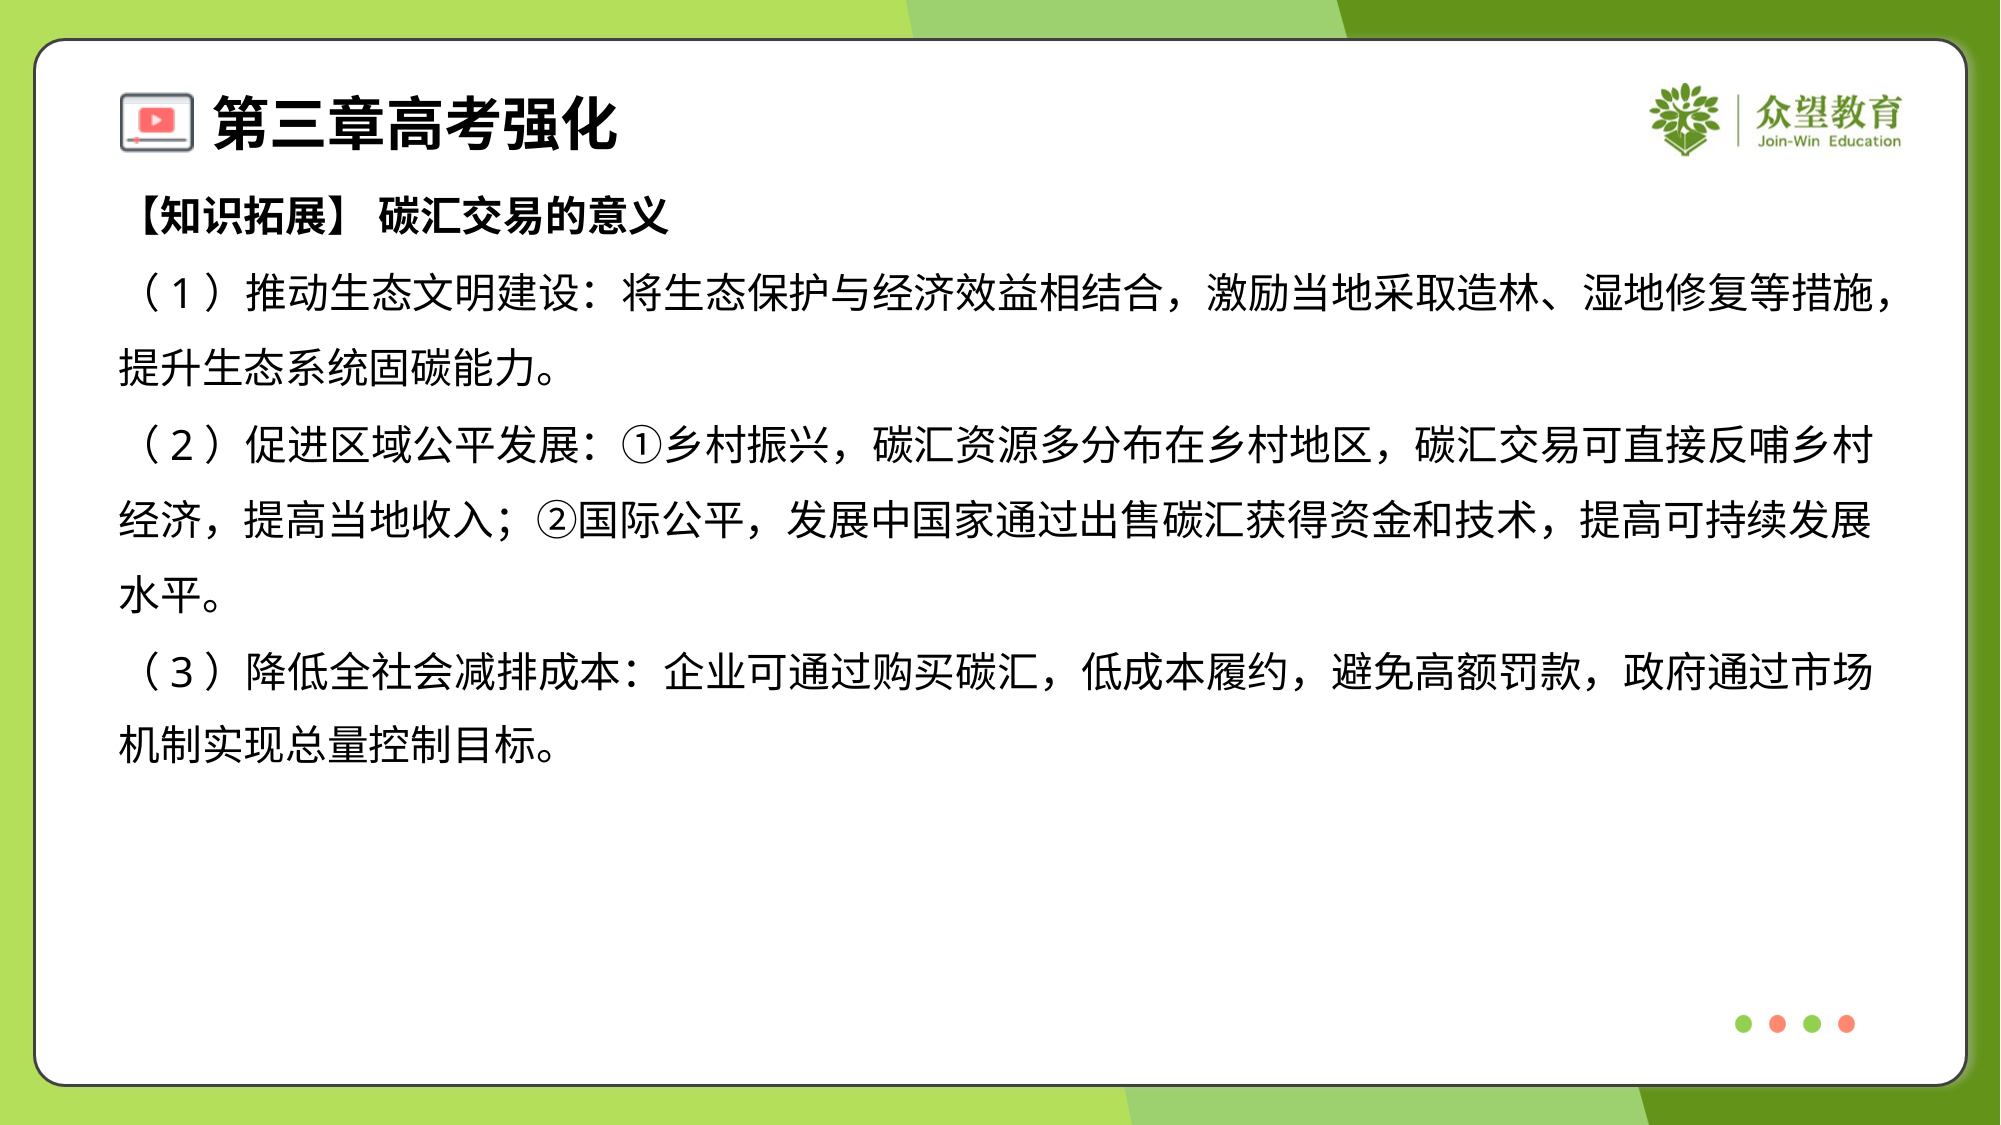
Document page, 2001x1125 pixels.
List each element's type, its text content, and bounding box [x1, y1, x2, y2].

picture [0, 0, 2000, 1125]
text_box 【知识拓展】 碳汇交易的意义 （1）推动生态文明建设：将生态保护与经济效益相结合，激励当地采取造林、湿地修复等措施， 提升生态系统固碳能力。 （2）促进区域公平发展：①乡村振兴，碳汇资源多分布在乡村地区，碳汇交易可直接反哺乡村 经济，提高当地收入；②国际公平，发展中国家通过出售碳汇获得资金和技术，提高可持续发展 水平。 （3）降低全社会减排成本：企业可通过购买碳汇，低成本履约，避免高额罚款，政府通过市场 机制实现总量控制目标。 [118, 164, 1883, 762]
